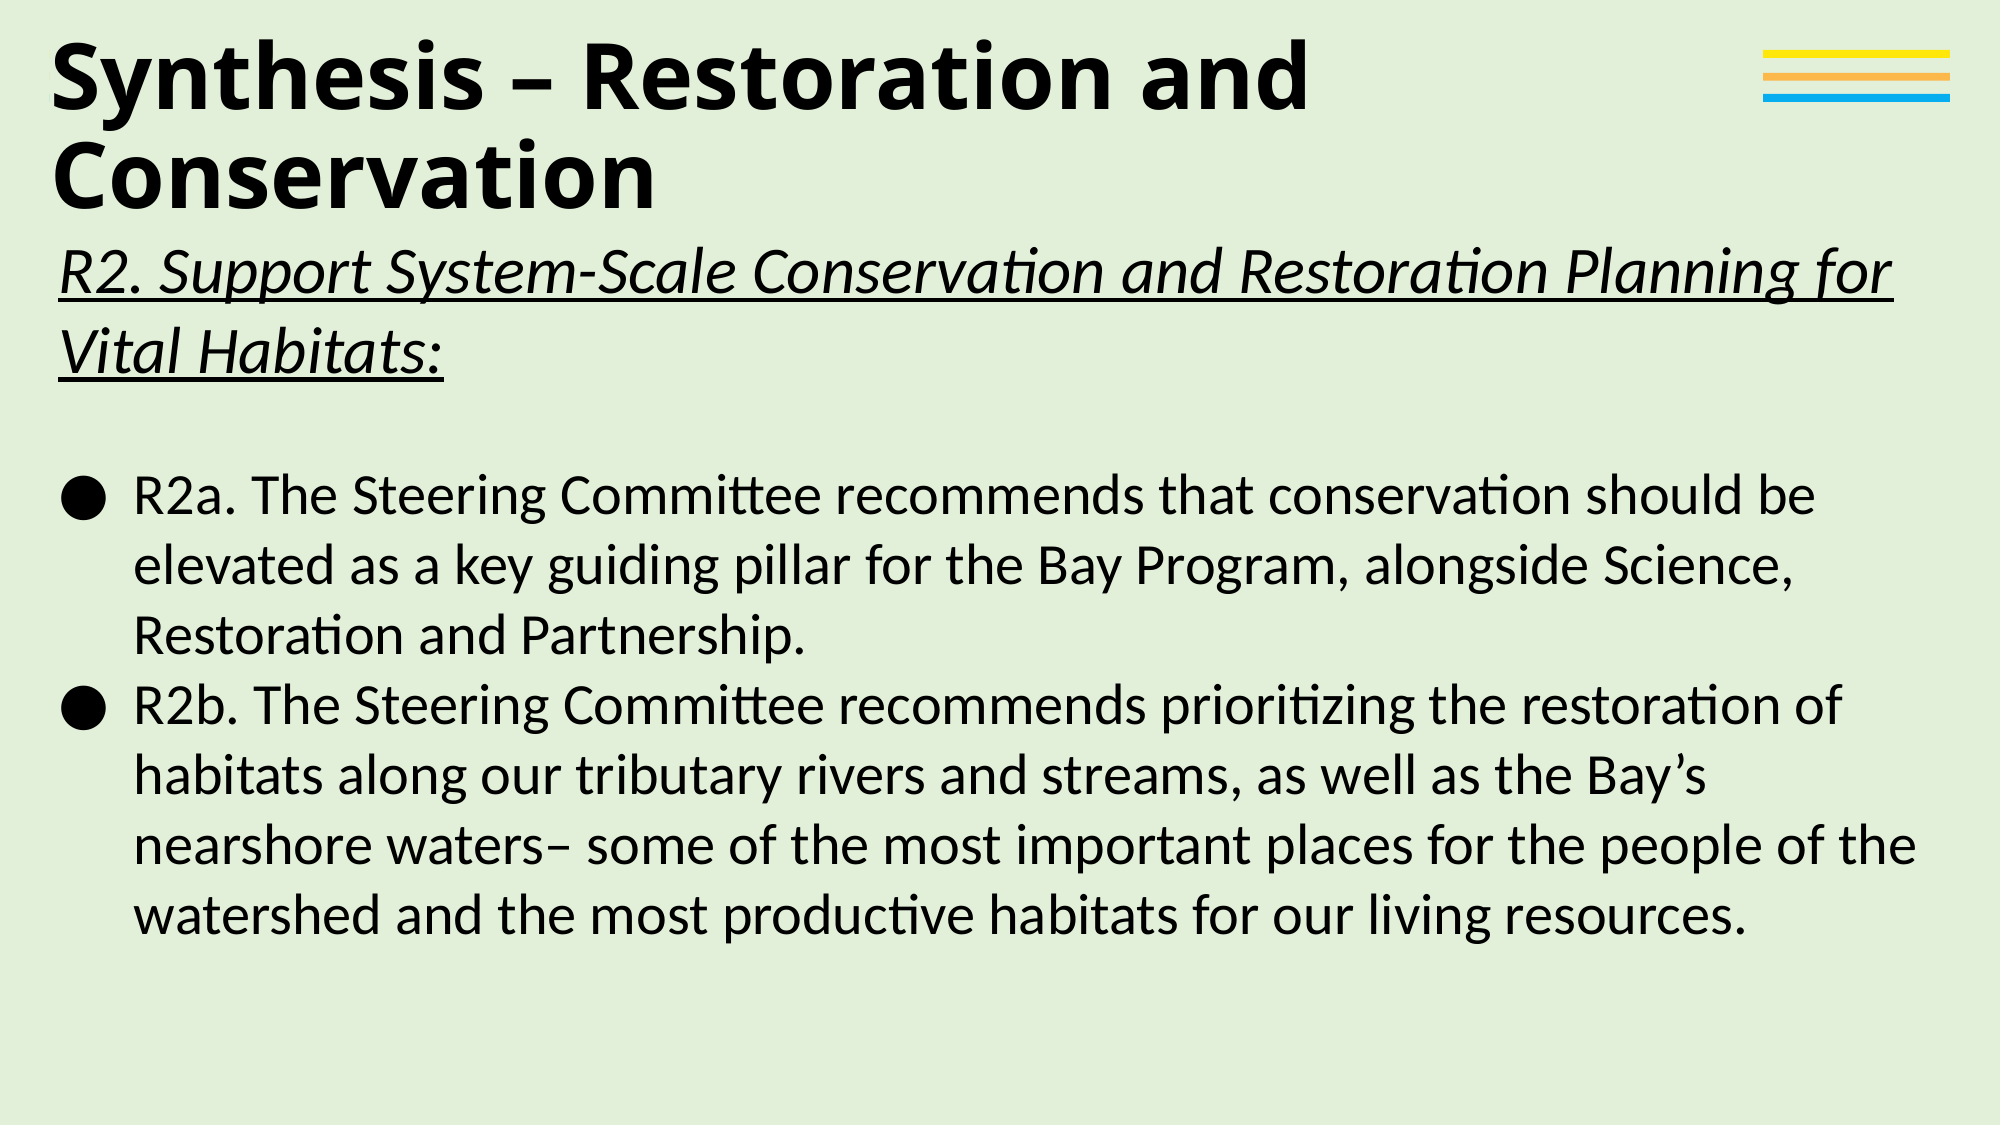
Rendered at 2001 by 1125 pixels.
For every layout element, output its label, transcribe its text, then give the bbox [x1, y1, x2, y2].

list R2. Support System-Scale Conservation and Restoration Planning for Vital Habitats: R2a. The Steering Committee recommends that conservation should be elevated as a key guiding pillar for the Bay Program, alongside Science, Restoration and Partnership. R2b. The Steering Committee recommends prioritizing the restoration of habitats along our tributary rivers and streams, as well as the Bay’s nearshore waters– some of the most important places for the people of the watershed and the most productive habitats for our living resources. [49, 226, 1950, 1095]
title Synthesis – Restoration and Conservation [49, 29, 1763, 226]
